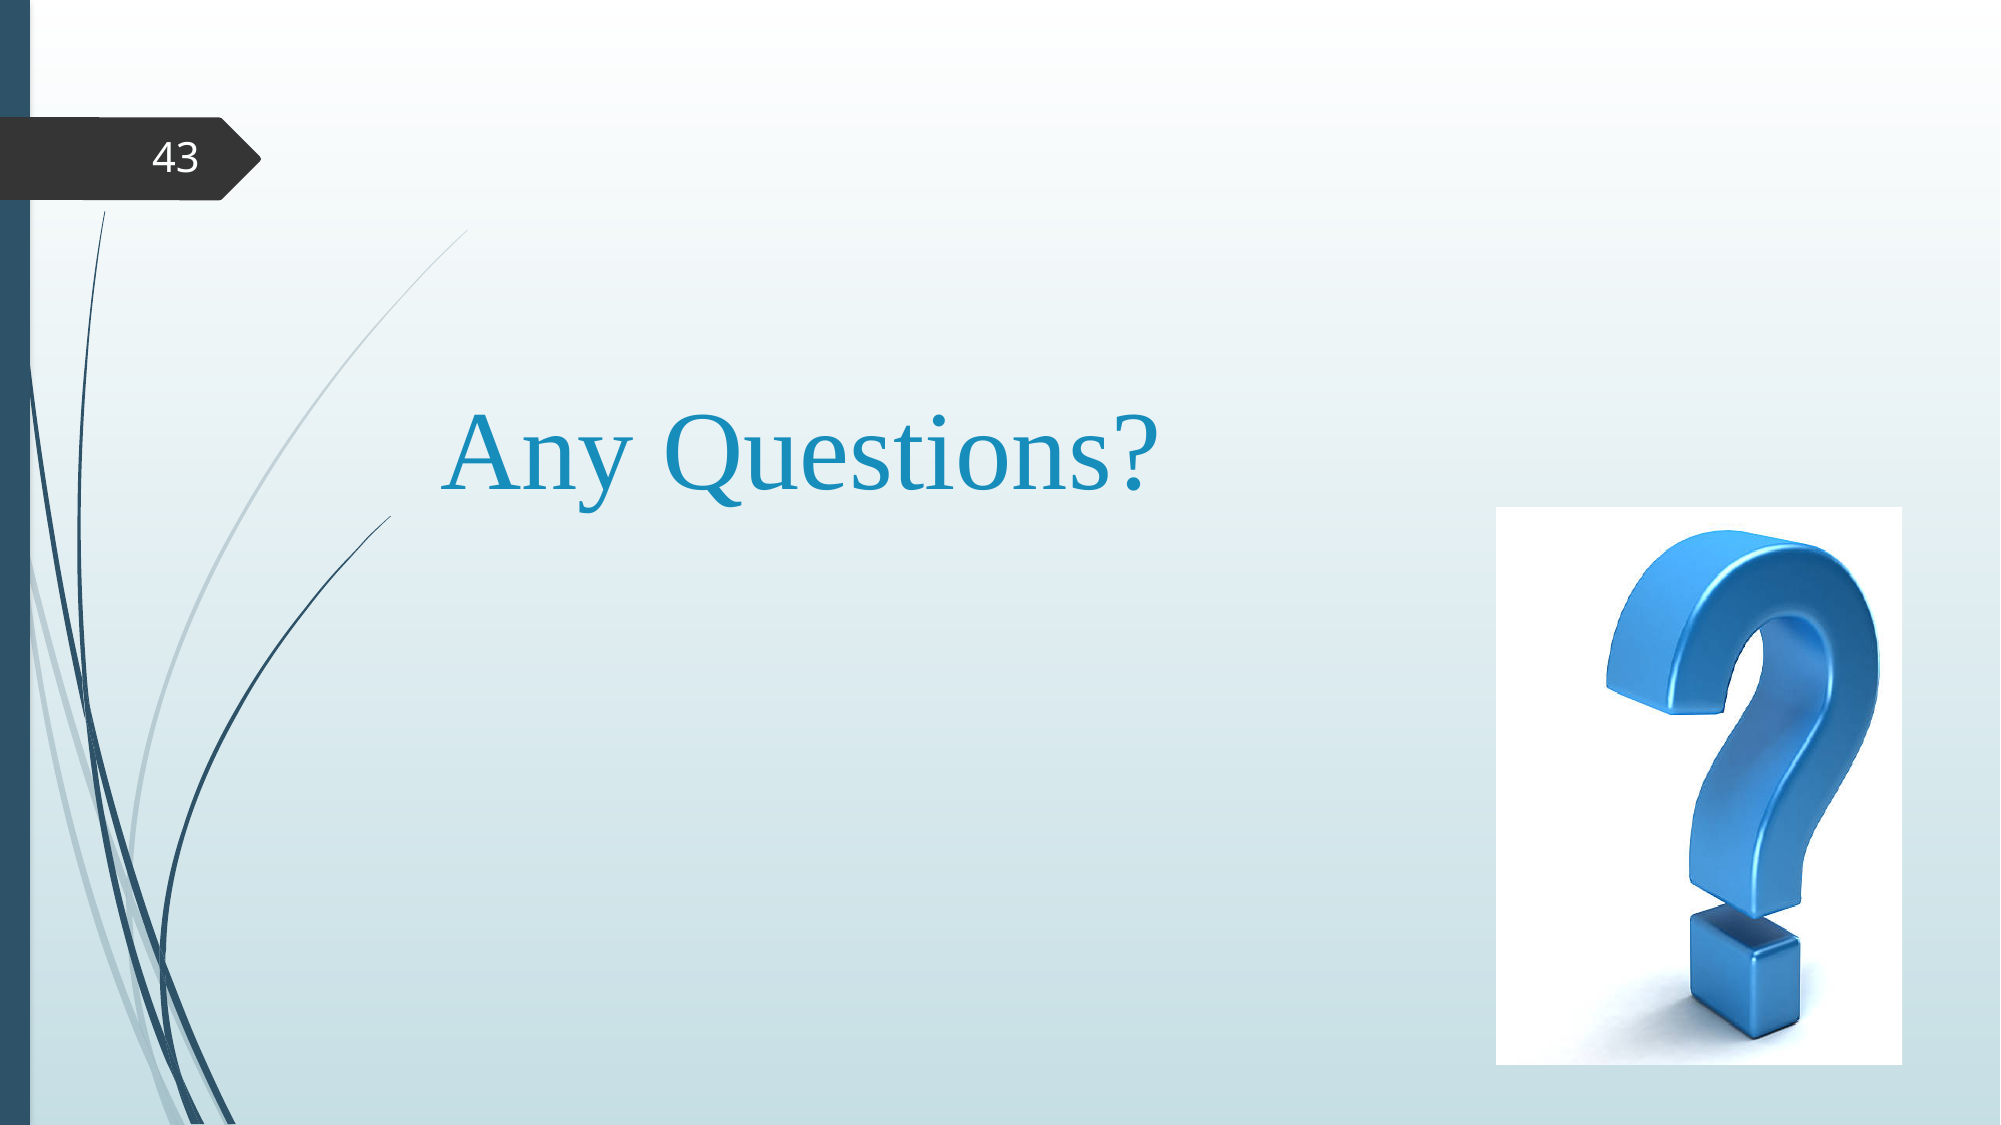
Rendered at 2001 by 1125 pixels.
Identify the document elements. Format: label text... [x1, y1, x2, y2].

picture [1398, 507, 1903, 1065]
title Any Questions? [425, 189, 1832, 724]
slide_number 43 [87, 129, 216, 190]
